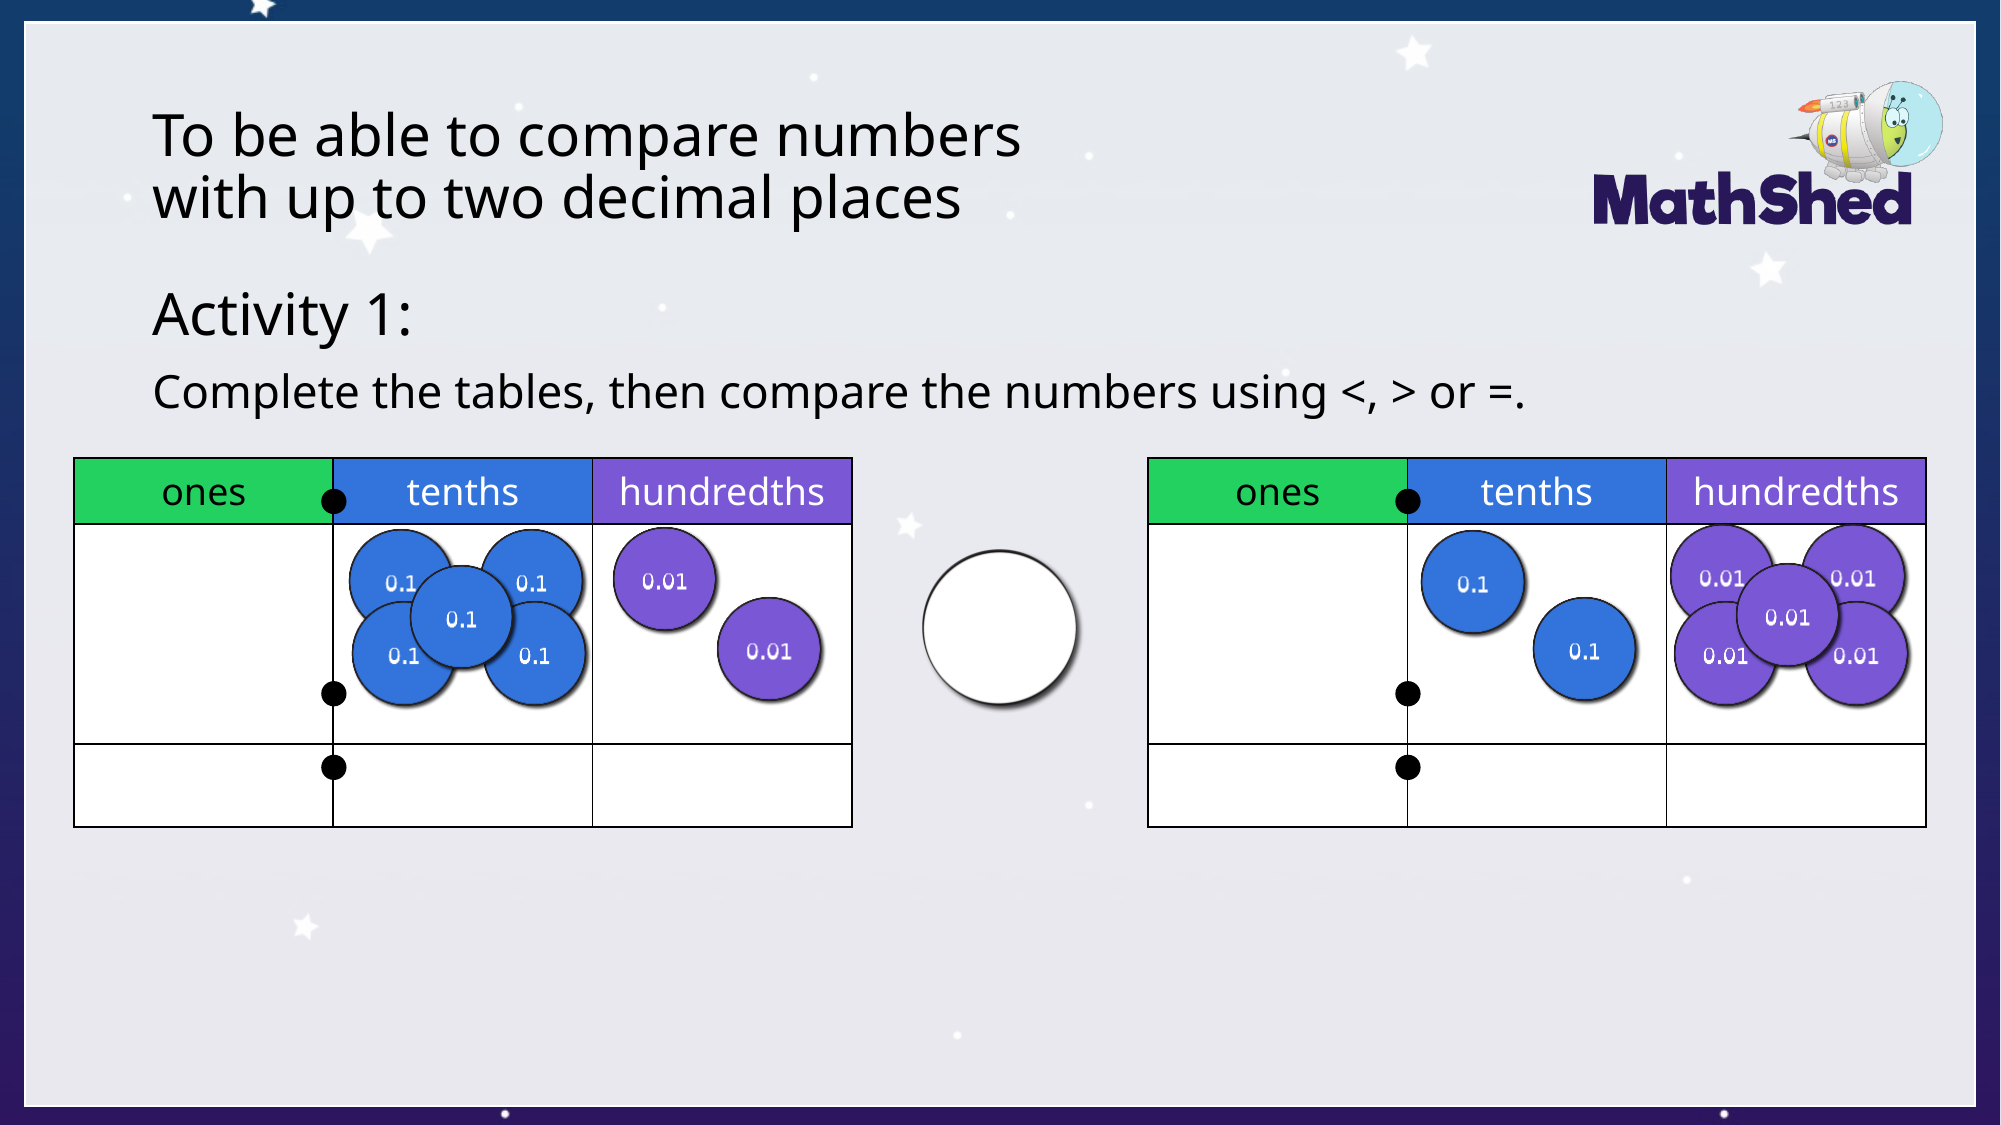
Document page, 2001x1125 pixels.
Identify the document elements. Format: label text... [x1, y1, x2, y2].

title To be able to compare numbers with up to two decimal places [137, 59, 1578, 277]
table_cell [334, 525, 592, 743]
table_cell [75, 745, 332, 826]
table_header tenths [334, 459, 592, 523]
text_box [1395, 681, 1421, 707]
table_cell [593, 745, 851, 826]
table_header tenths [1408, 459, 1666, 523]
table_cell [1149, 745, 1407, 826]
table_cell [1408, 745, 1666, 826]
table_cell [1149, 525, 1407, 743]
table_cell [1667, 745, 1925, 826]
table_header ones [1149, 459, 1407, 523]
picture [0, 0, 2001, 1125]
table_header hundredths [593, 459, 851, 523]
table_cell [1667, 525, 1925, 743]
table_cell [593, 525, 851, 743]
table_header ones [75, 459, 332, 523]
text_box [1395, 488, 1421, 515]
table_cell [334, 745, 592, 826]
list Activity 1: Complete the tables, then compare the numbers using <, > or =. [137, 277, 1863, 992]
table_cell [75, 525, 332, 743]
text_box [321, 681, 347, 707]
text_box [321, 488, 347, 515]
text_box [321, 754, 347, 781]
table_cell [1408, 525, 1666, 743]
table_header hundredths [1667, 459, 1925, 523]
text_box [1395, 754, 1421, 781]
